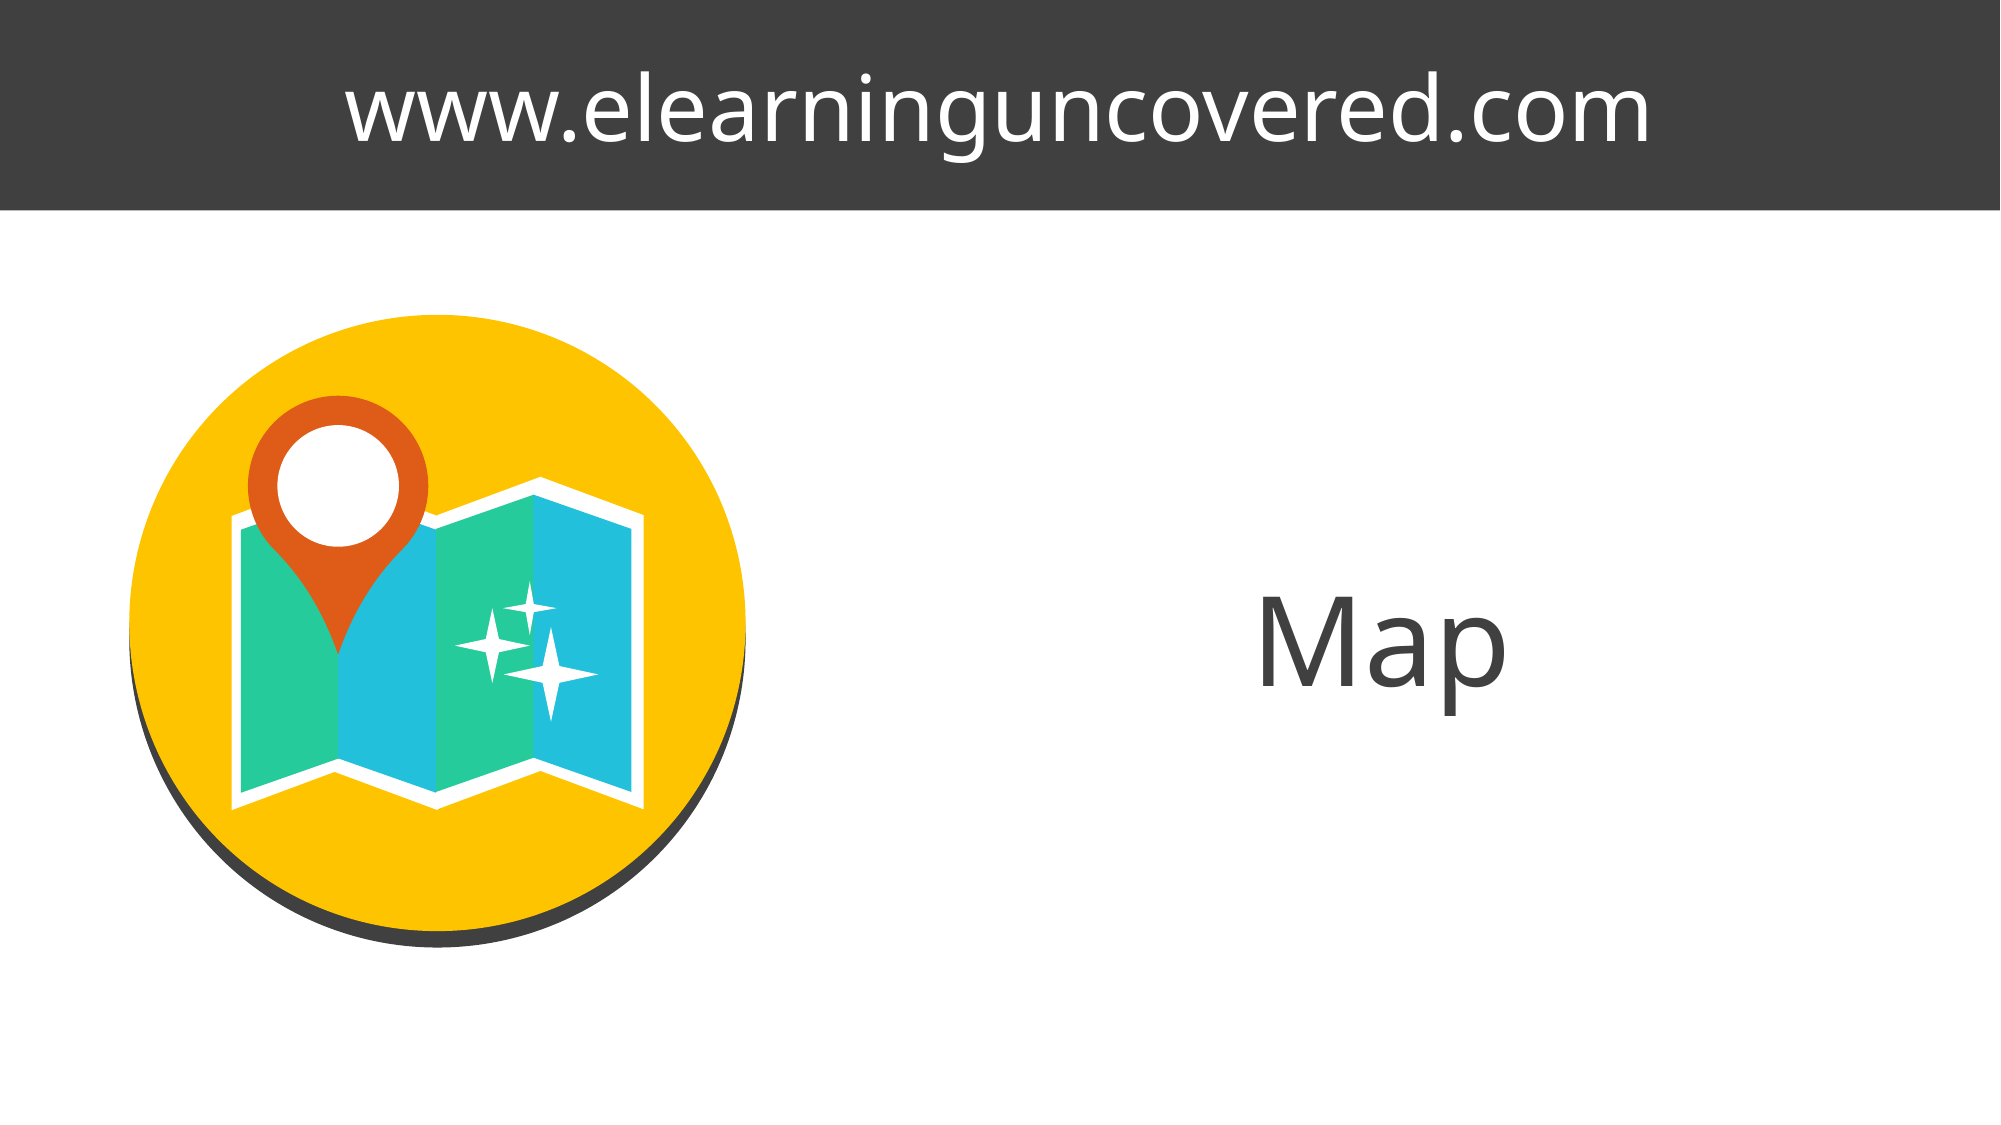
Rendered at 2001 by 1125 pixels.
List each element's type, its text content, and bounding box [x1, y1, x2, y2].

text_box Map [833, 554, 1930, 719]
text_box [129, 314, 746, 948]
